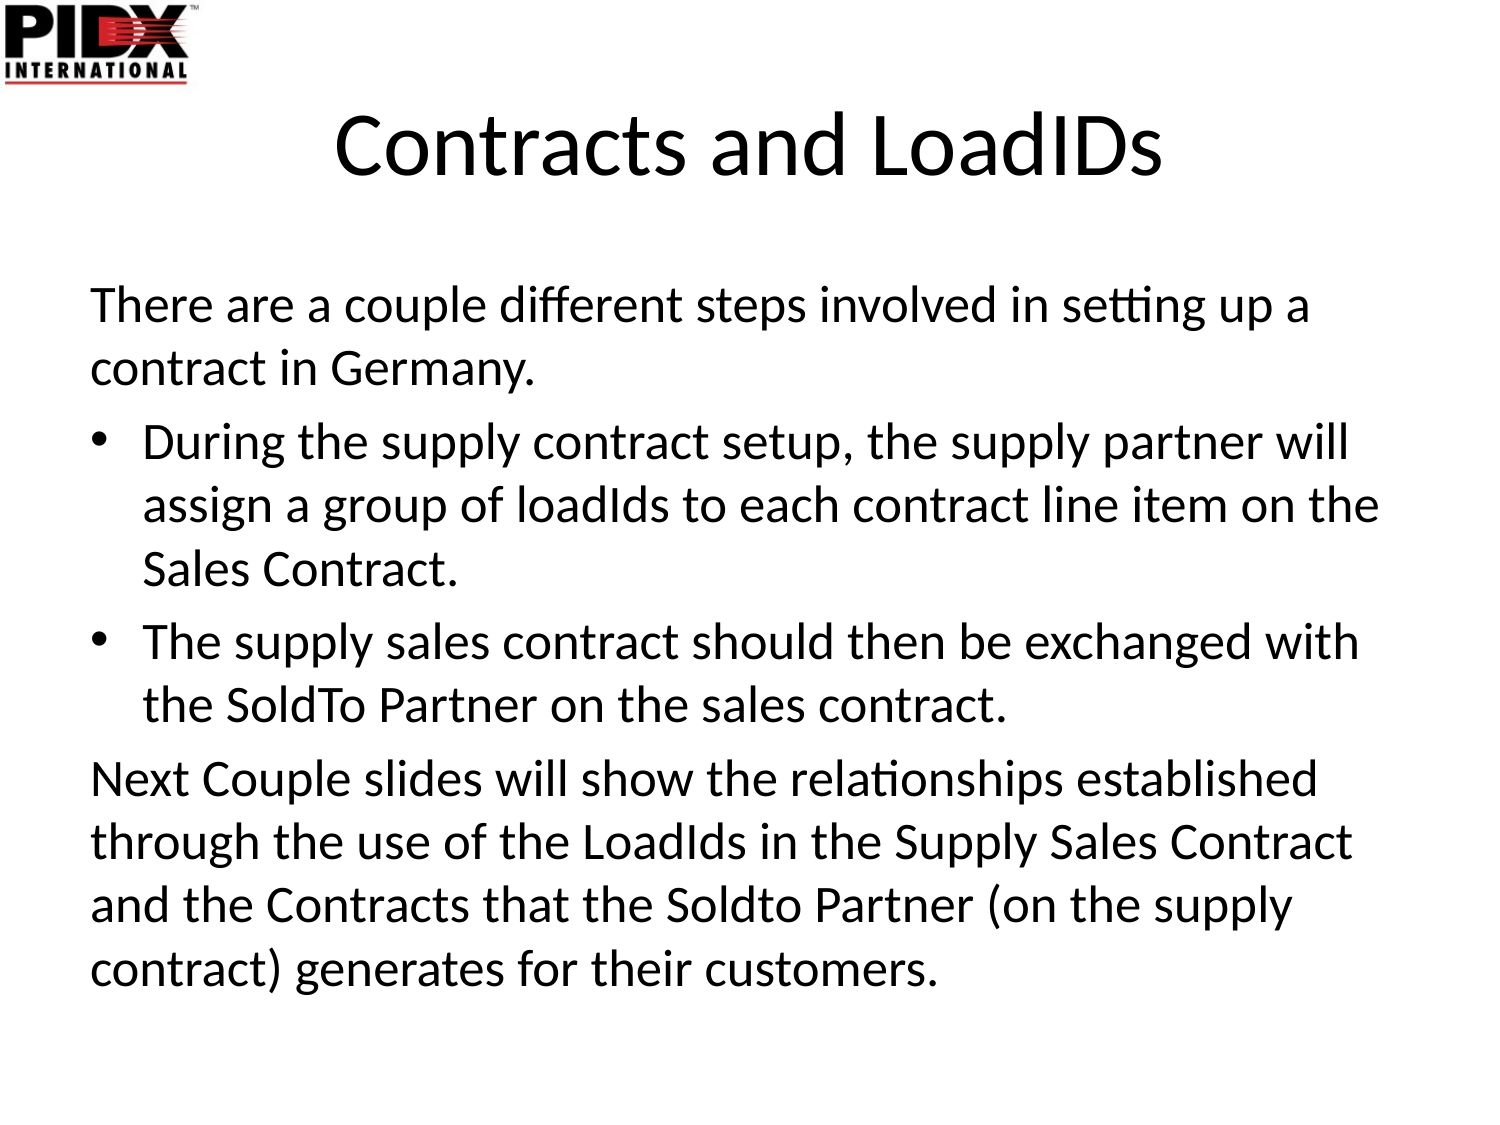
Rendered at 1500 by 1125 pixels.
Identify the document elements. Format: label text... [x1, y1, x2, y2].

list There are a couple different steps involved in setting up a contract in Germany. During the supply contract setup, the supply partner will assign a group of loadIds to each contract line item on the Sales Contract. The supply sales contract should then be exchanged with the SoldTo Partner on the sales contract. Next Couple slides will show the relationships established through the use of the LoadIds in the Supply Sales Contract and the Contracts that the Soldto Partner (on the supply contract) generates for their customers. [75, 262, 1425, 1005]
title Contracts and LoadIDs [75, 45, 1425, 233]
picture [0, 0, 205, 92]
